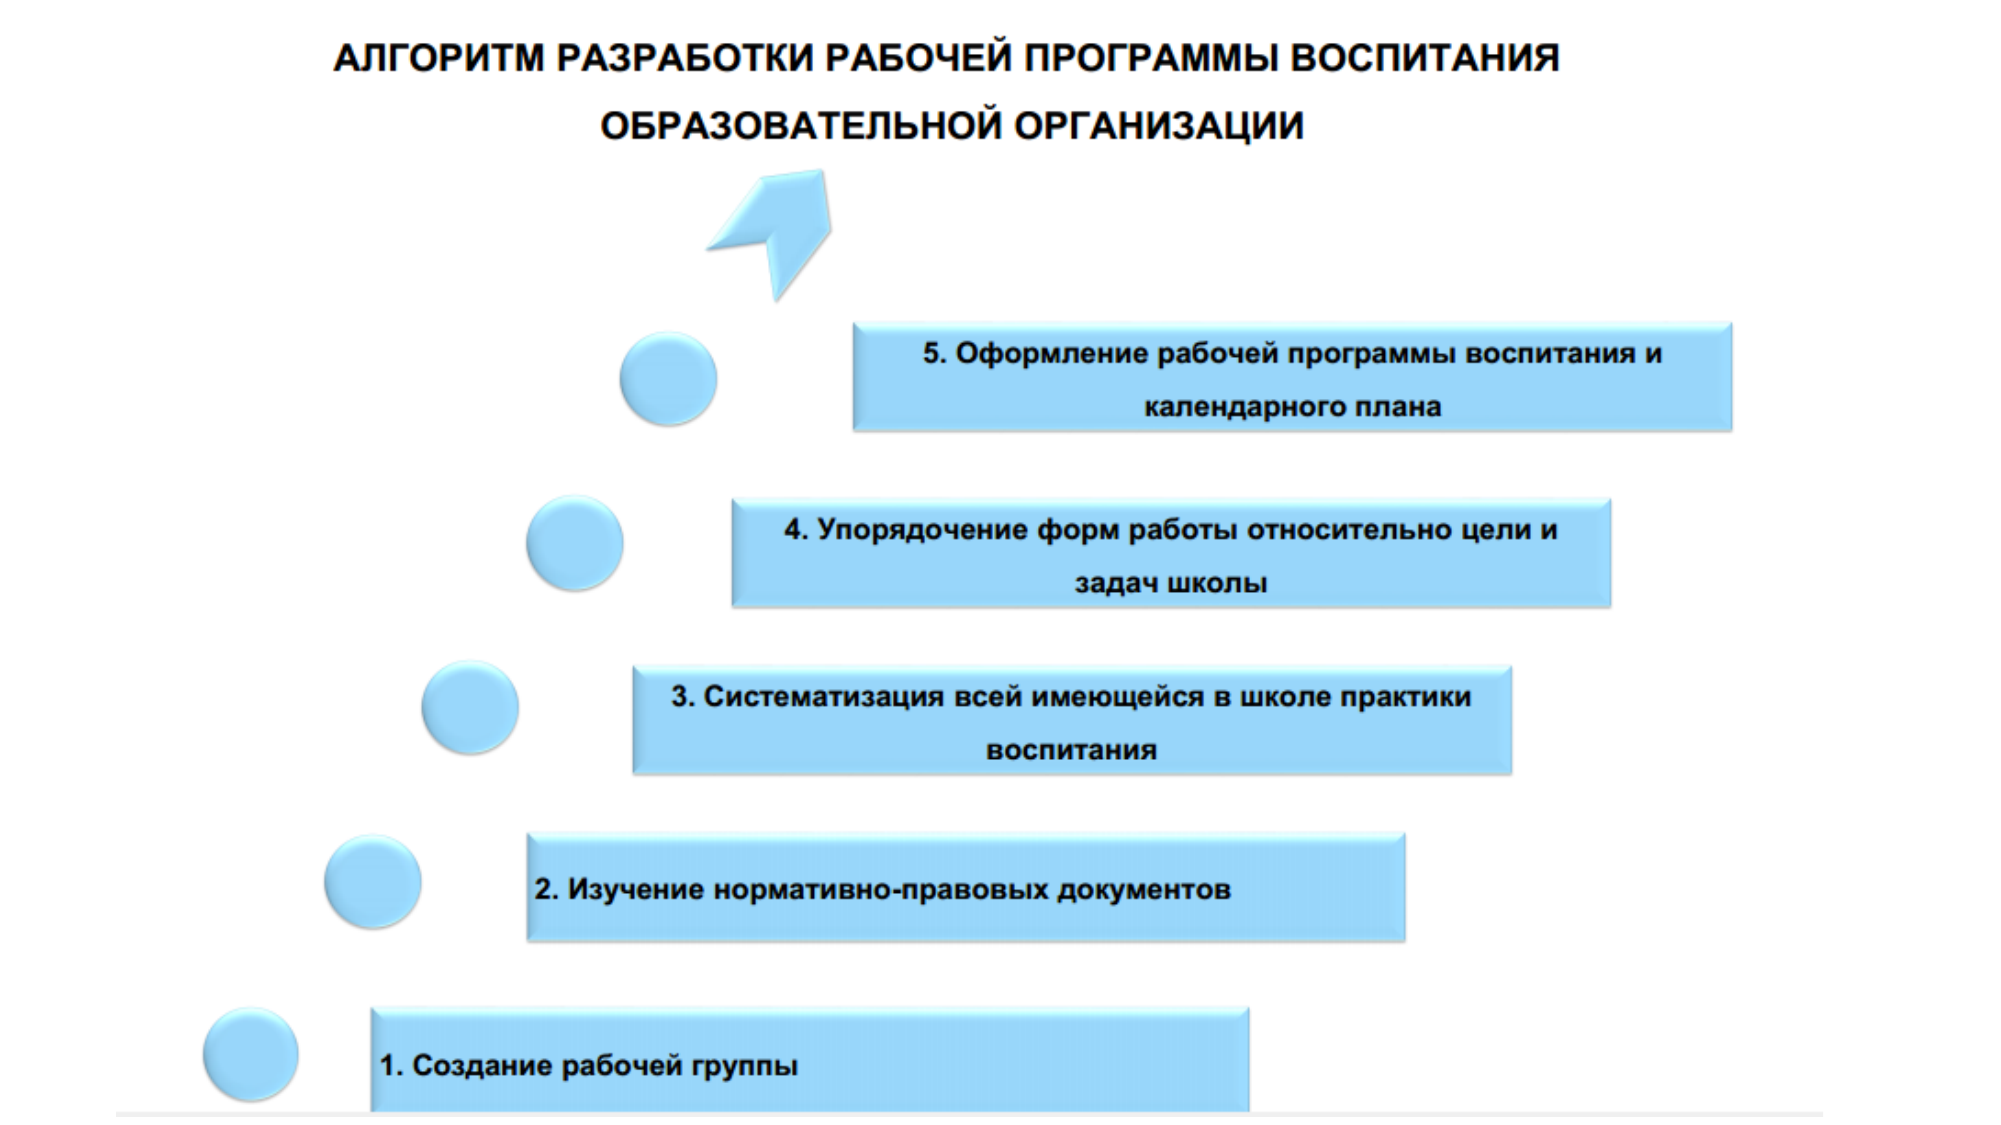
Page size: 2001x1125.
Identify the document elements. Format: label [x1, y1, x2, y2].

picture [116, 0, 1824, 1117]
